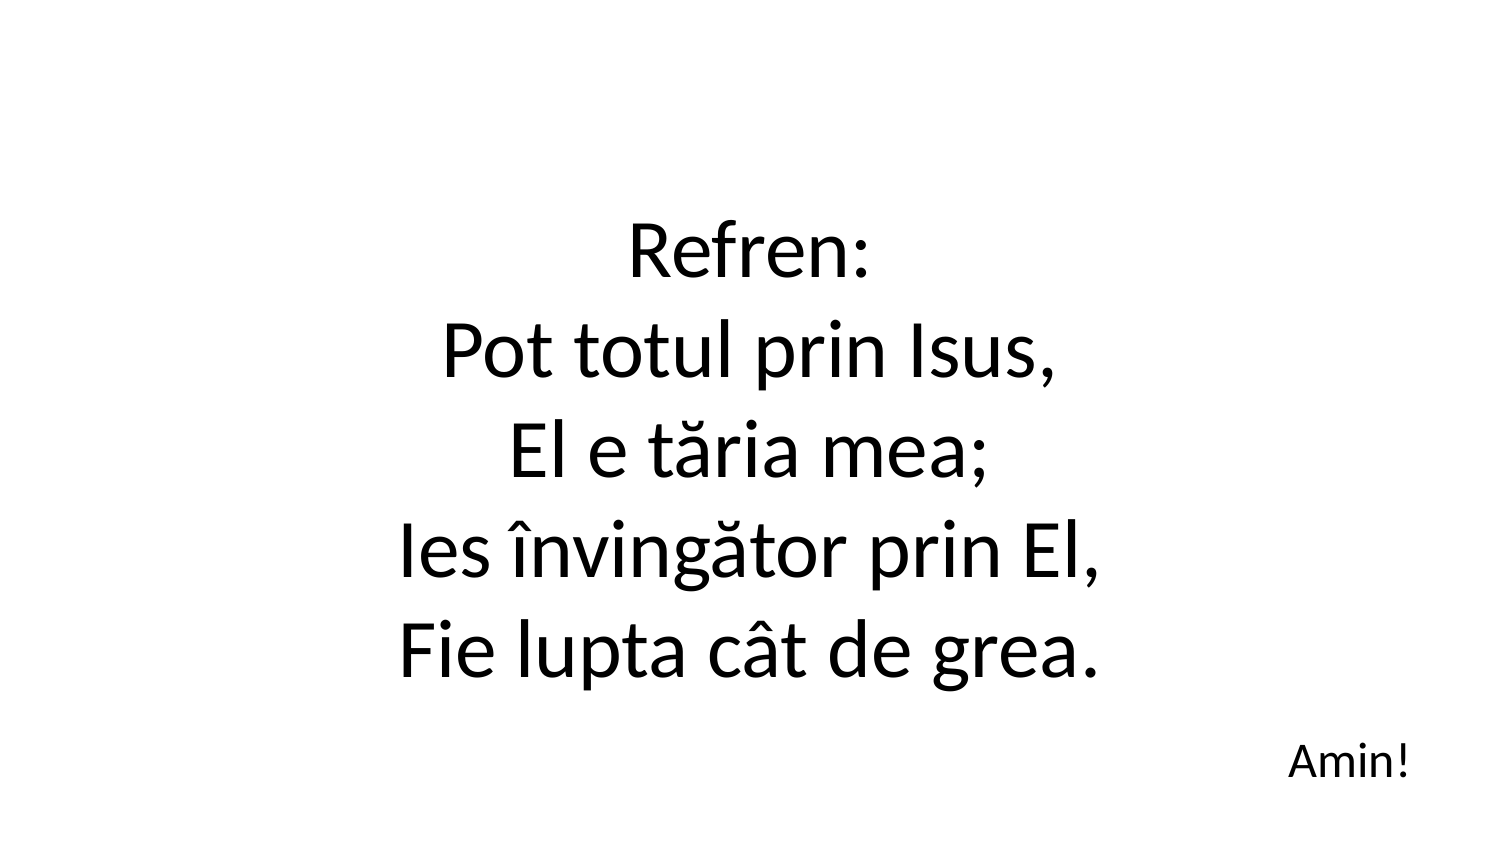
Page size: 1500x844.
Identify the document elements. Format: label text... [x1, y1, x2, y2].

text_box Refren: Pot totul prin Isus, El e tăria mea; Ies învingător prin El, Fie lupta cât de grea. [382, 142, 1118, 702]
text_box Amin! [1273, 674, 1427, 795]
